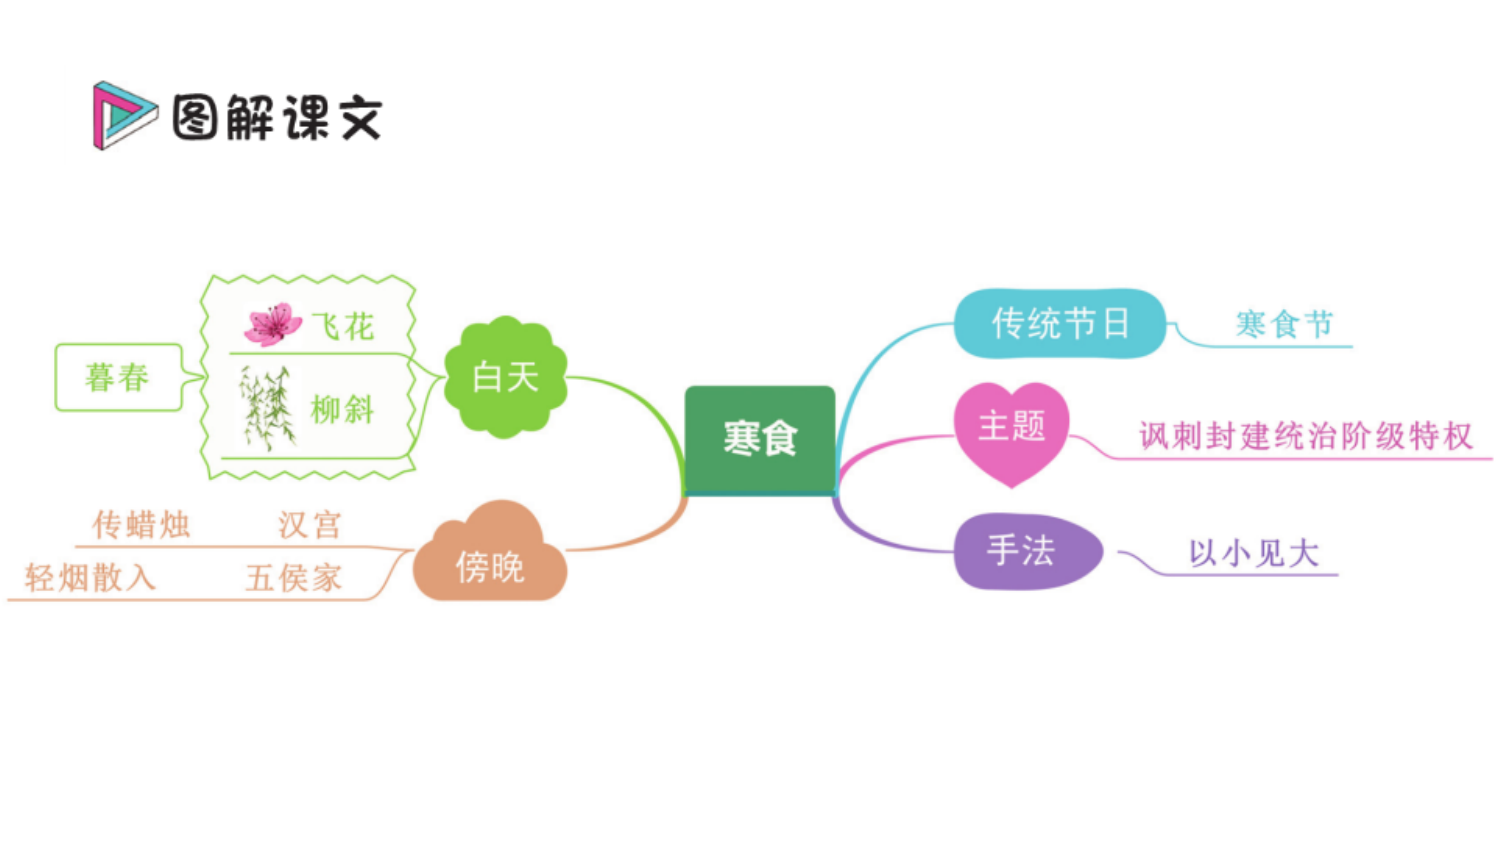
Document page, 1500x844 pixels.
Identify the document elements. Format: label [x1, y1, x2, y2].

picture [64, 65, 399, 165]
picture [0, 258, 1500, 616]
